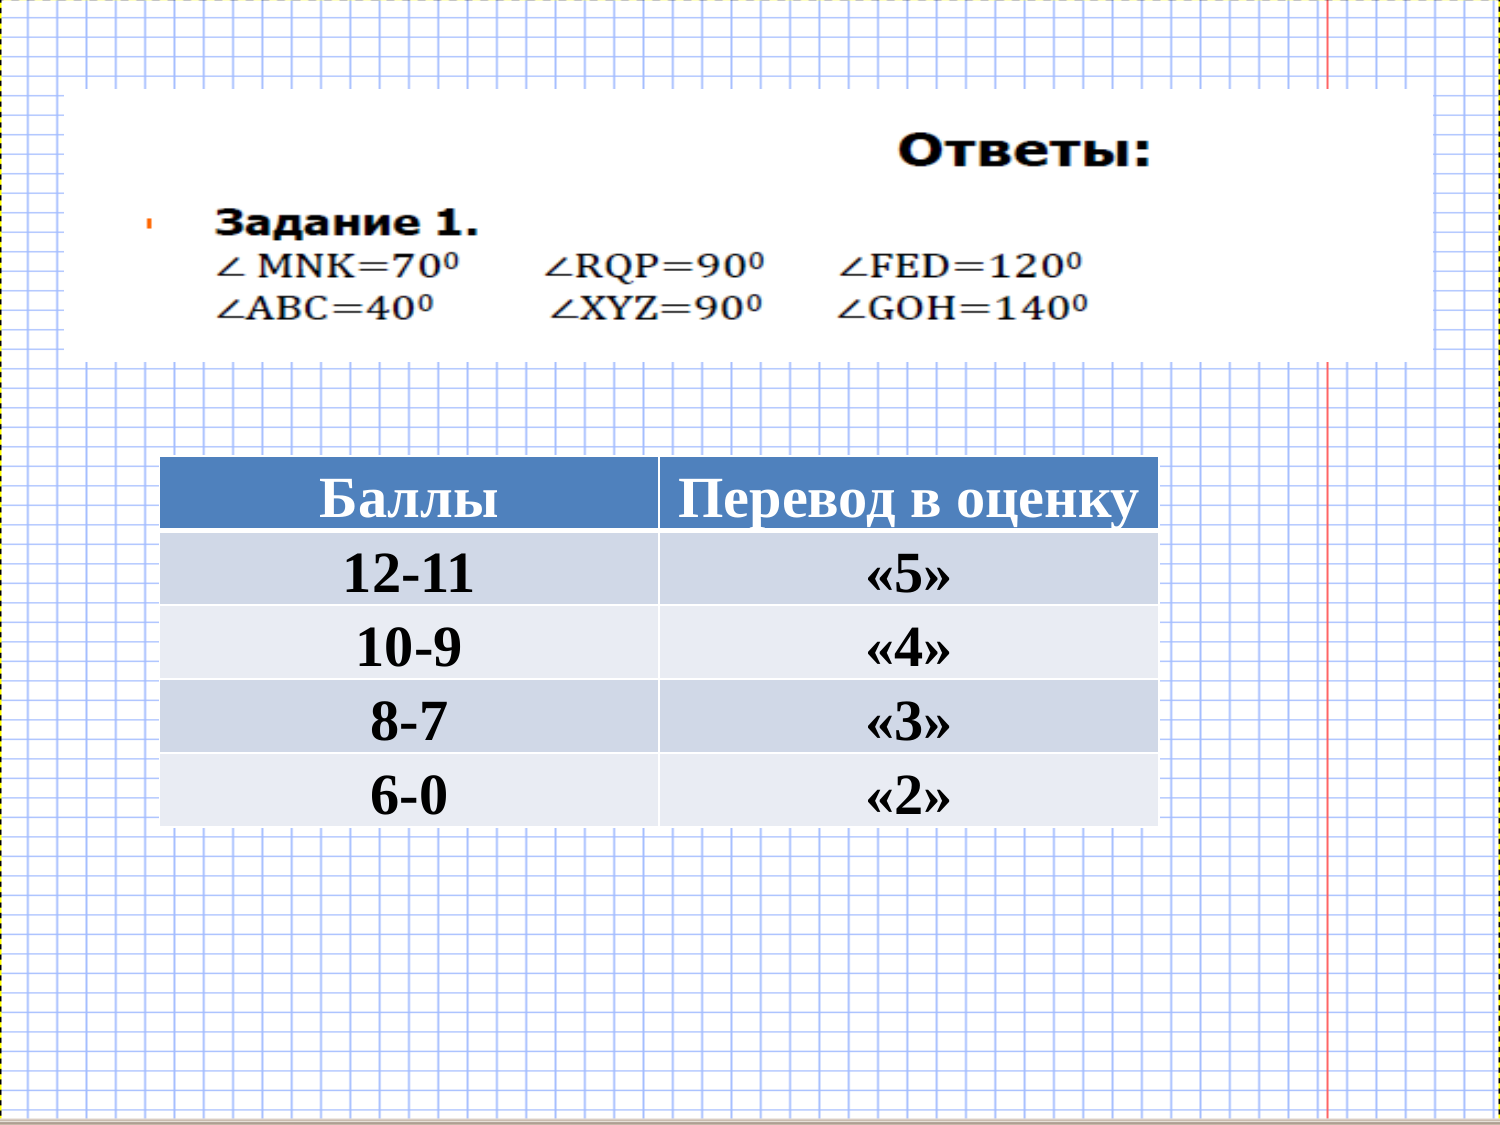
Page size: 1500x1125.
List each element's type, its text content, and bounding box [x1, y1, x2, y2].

table_header Баллы [160, 457, 658, 528]
table_cell «2» [660, 754, 1158, 826]
table_cell 8-7 [160, 680, 658, 752]
table_cell 12-11 [160, 533, 658, 604]
picture [0, 0, 1500, 1125]
table_cell «5» [660, 533, 1158, 604]
table_cell 10-9 [160, 606, 658, 678]
table_cell «3» [660, 680, 1158, 752]
list [75, 369, 1425, 1005]
table_cell 6-0 [160, 754, 658, 826]
table_cell «4» [660, 606, 1158, 678]
table_header Перевод в оценку [660, 457, 1158, 528]
